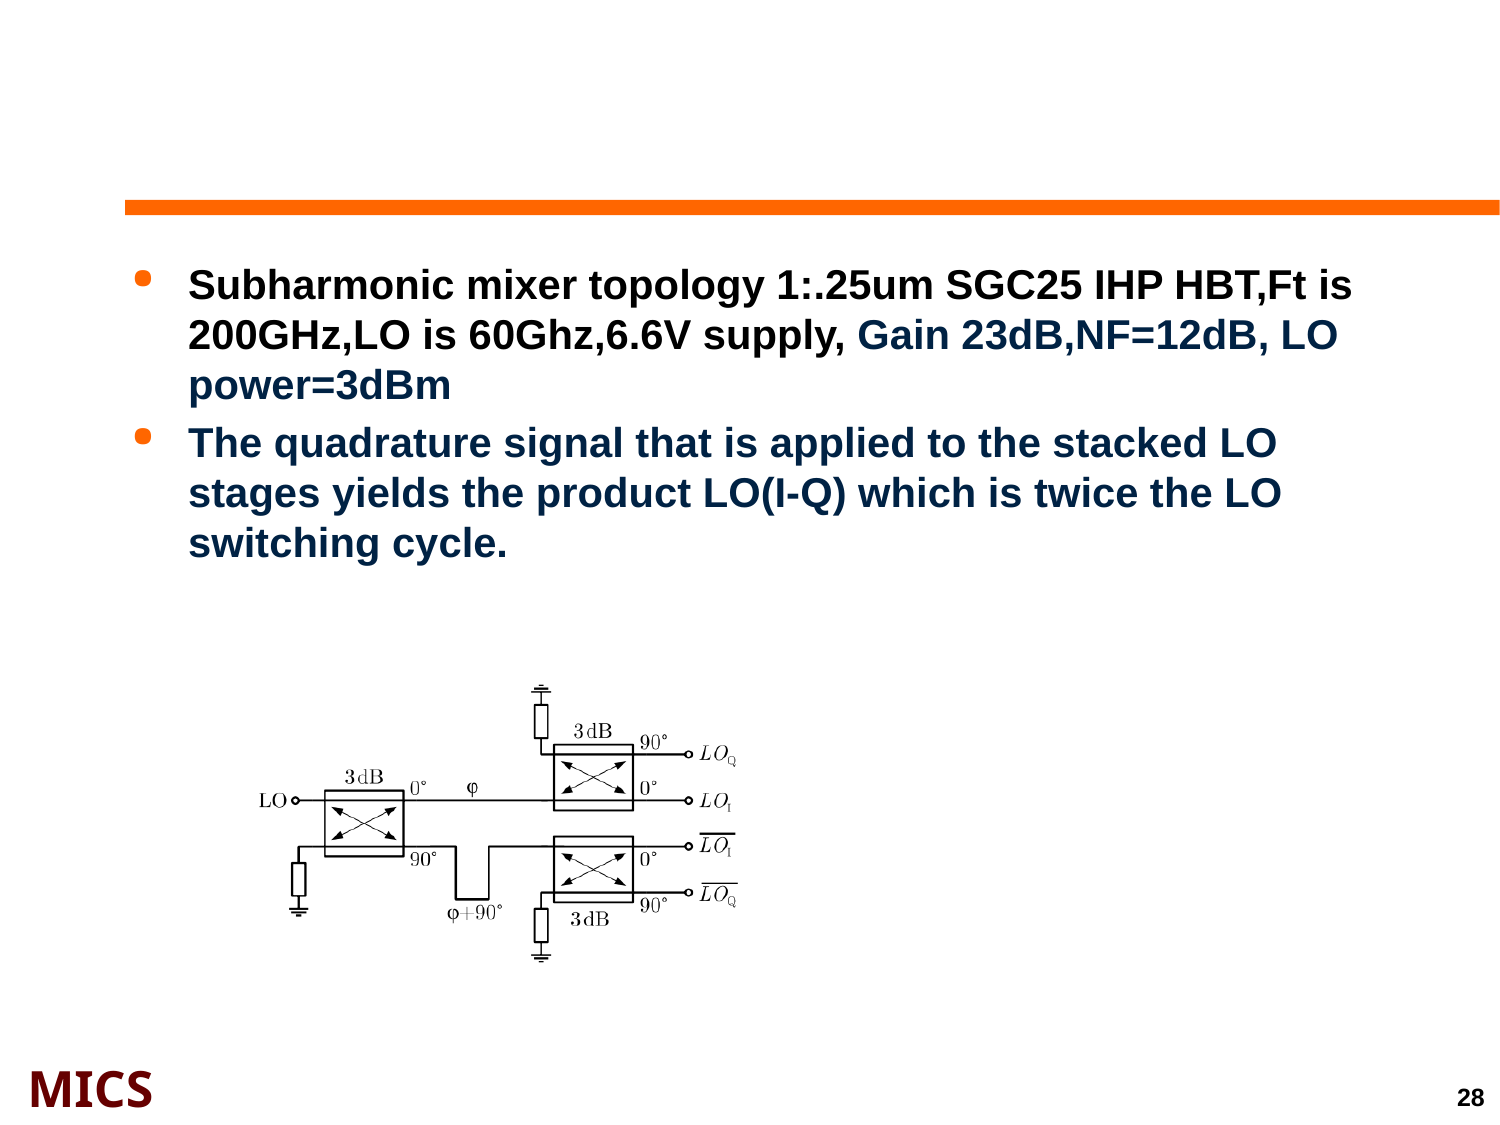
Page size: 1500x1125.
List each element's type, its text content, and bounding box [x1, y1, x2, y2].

slide_number 28 [1425, 1067, 1500, 1125]
list Subharmonic mixer topology 1:.25um SGC25 IHP HBT,Ft is 200GHz,LO is 60Ghz,6.6V supply, Gain 23dB,NF=12dB, LO power=3dBm The quadrature signal that is applied to the stacked LO stages yields the product LO(I-Q) which is twice the LO switching cycle. [116, 249, 1392, 926]
picture [237, 674, 747, 973]
